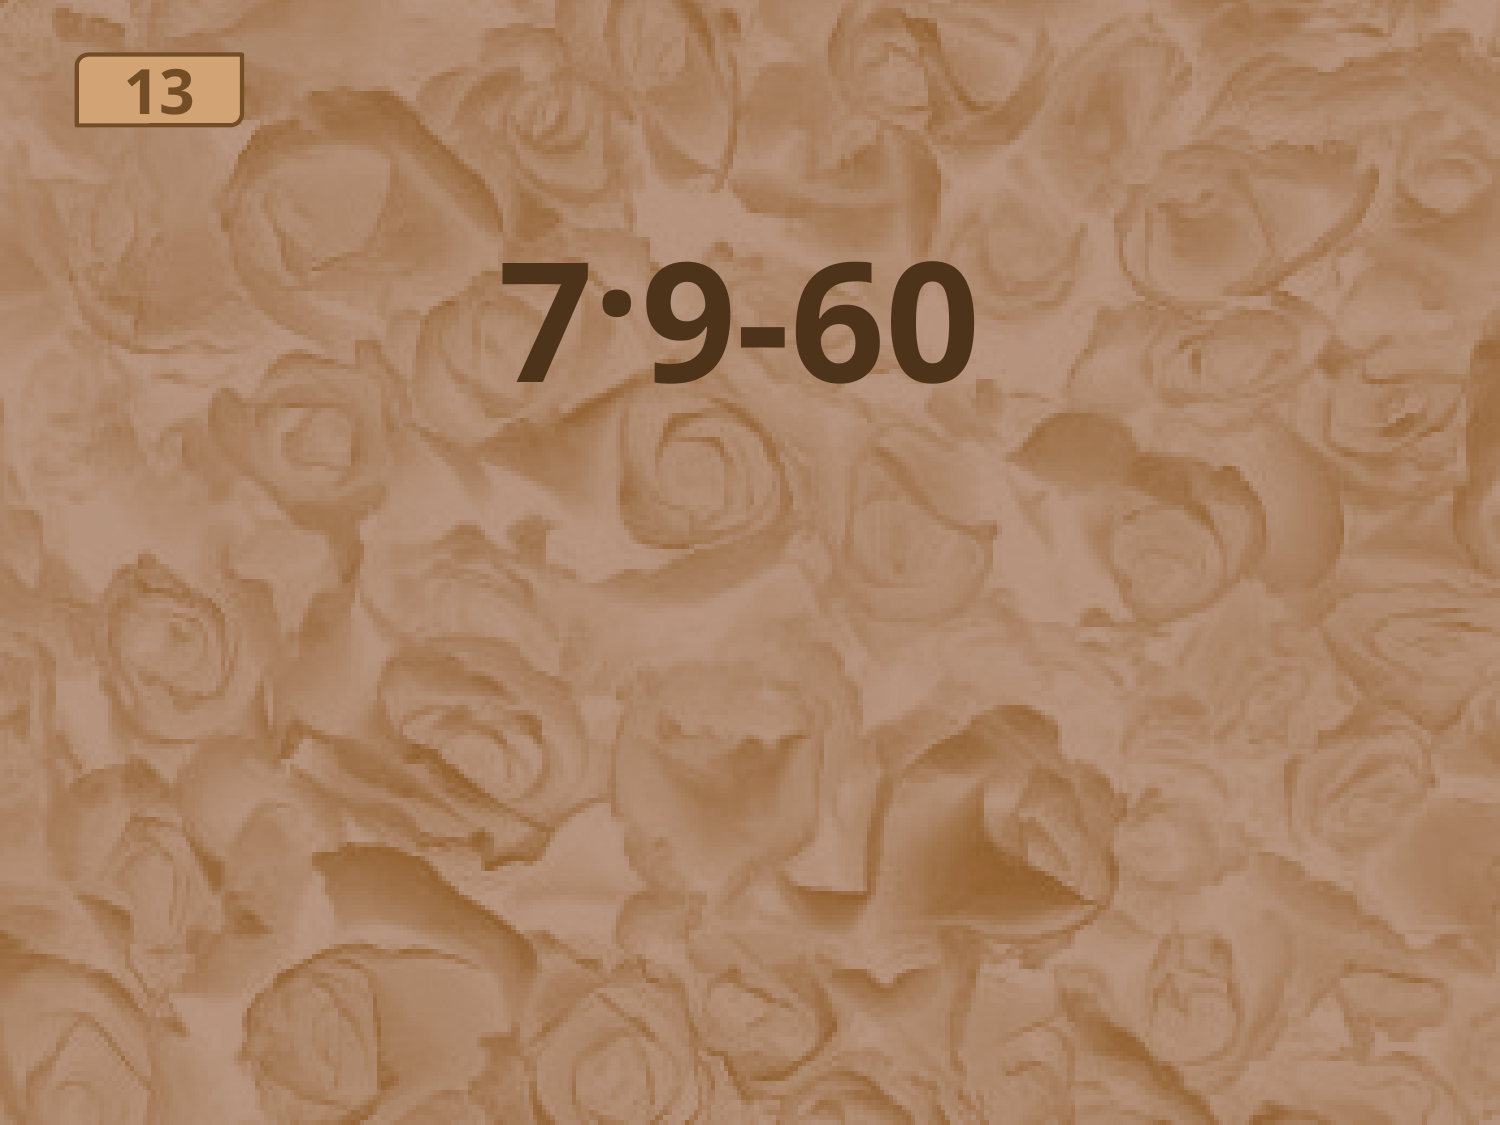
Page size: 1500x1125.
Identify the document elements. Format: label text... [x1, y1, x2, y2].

text_box 7·9-60 [159, 208, 1365, 423]
text_box 13 [74, 52, 245, 128]
